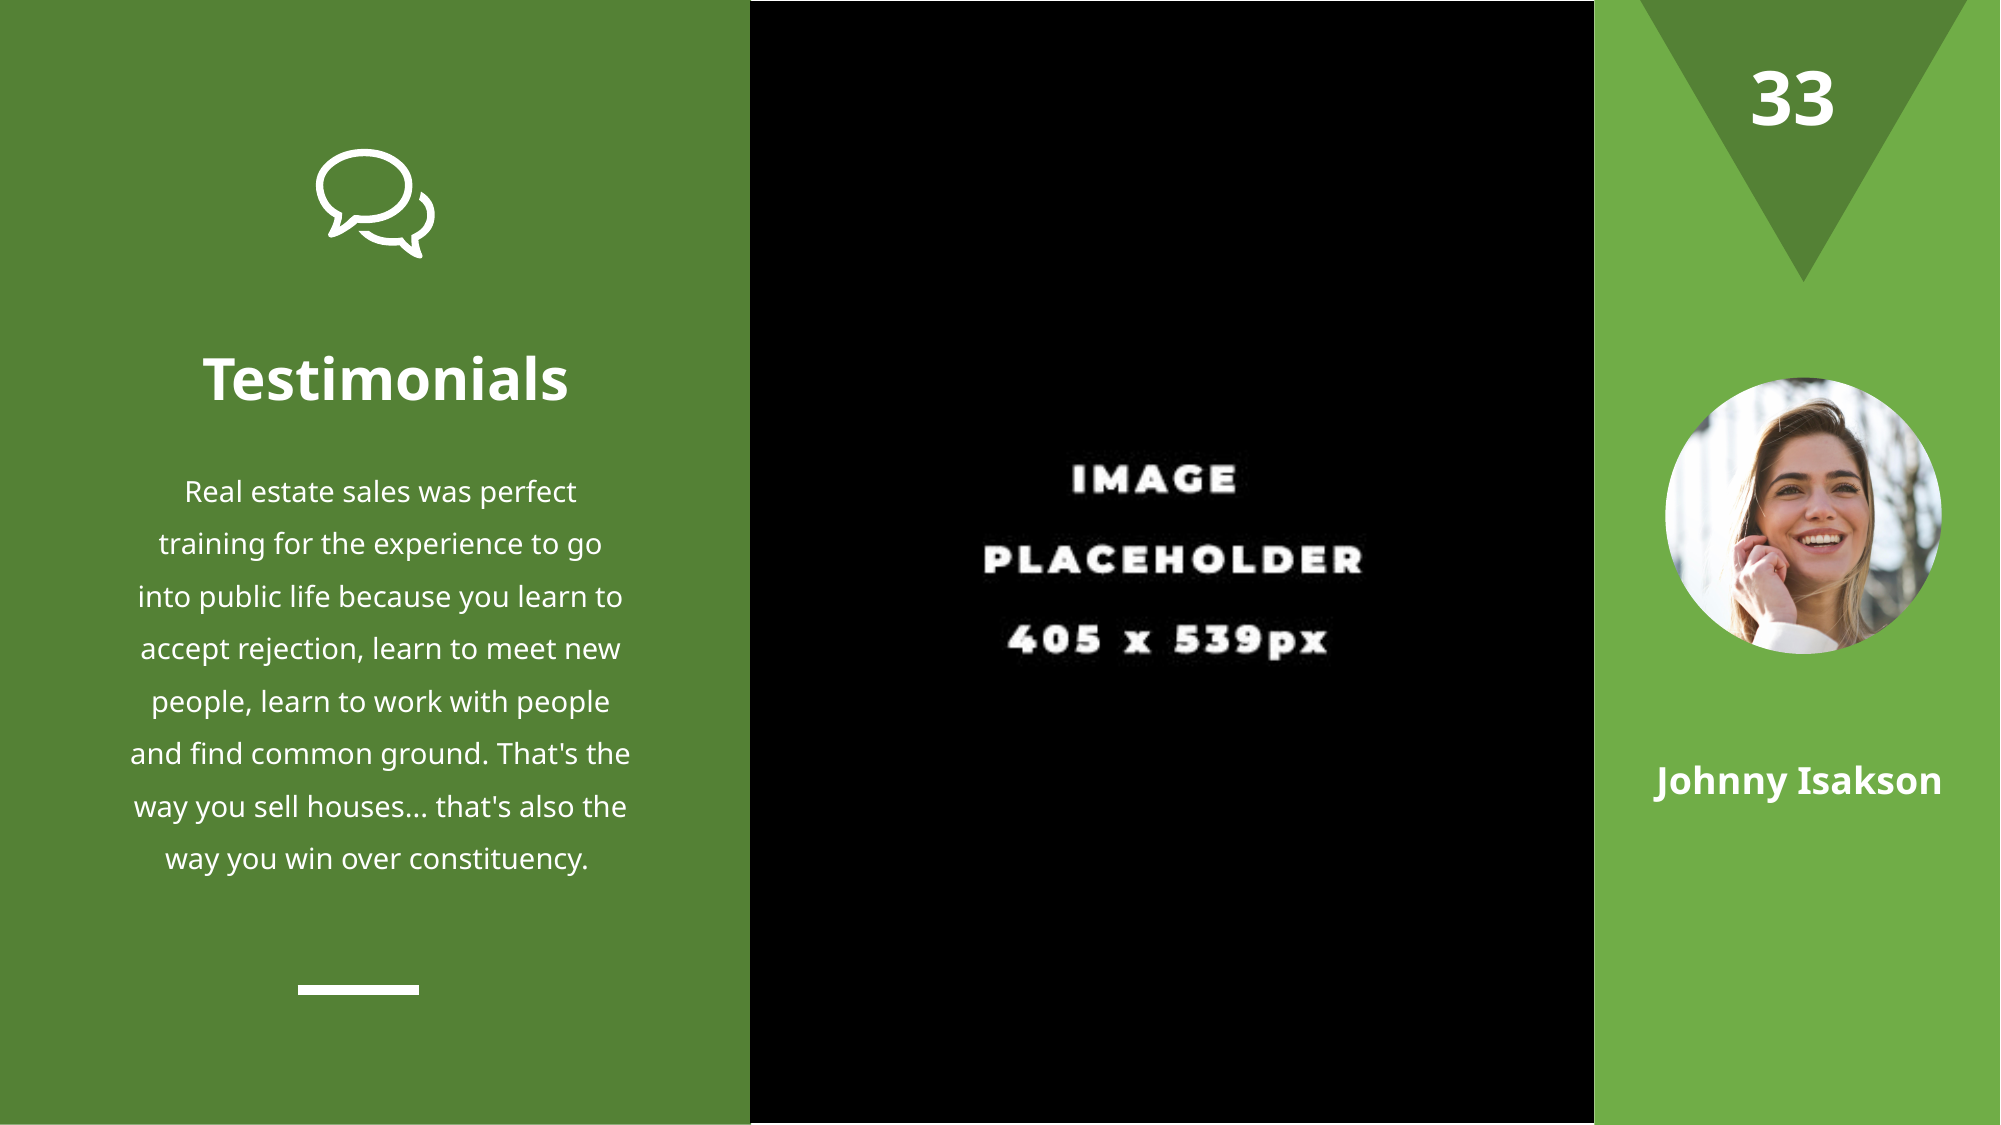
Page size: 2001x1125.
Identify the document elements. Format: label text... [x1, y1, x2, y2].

text_box [358, 191, 435, 259]
text_box Real estate sales was perfect training for the experience to go into public life because you learn to accept rejection, learn to meet new people, learn to work with people and find common ground. That's the way you sell houses... that's also the way you win over constituency. [114, 448, 648, 994]
text_box Johnny Isakson [1630, 749, 1970, 811]
text_box [1665, 377, 1942, 654]
text_box Testimonials [174, 334, 597, 421]
text_box [0, 0, 749, 1125]
text_box [1640, 0, 1968, 282]
text_box [1595, 0, 2000, 1125]
text_box 33 [1712, 42, 1876, 149]
picture [750, 0, 1594, 1123]
text_box [315, 148, 413, 238]
